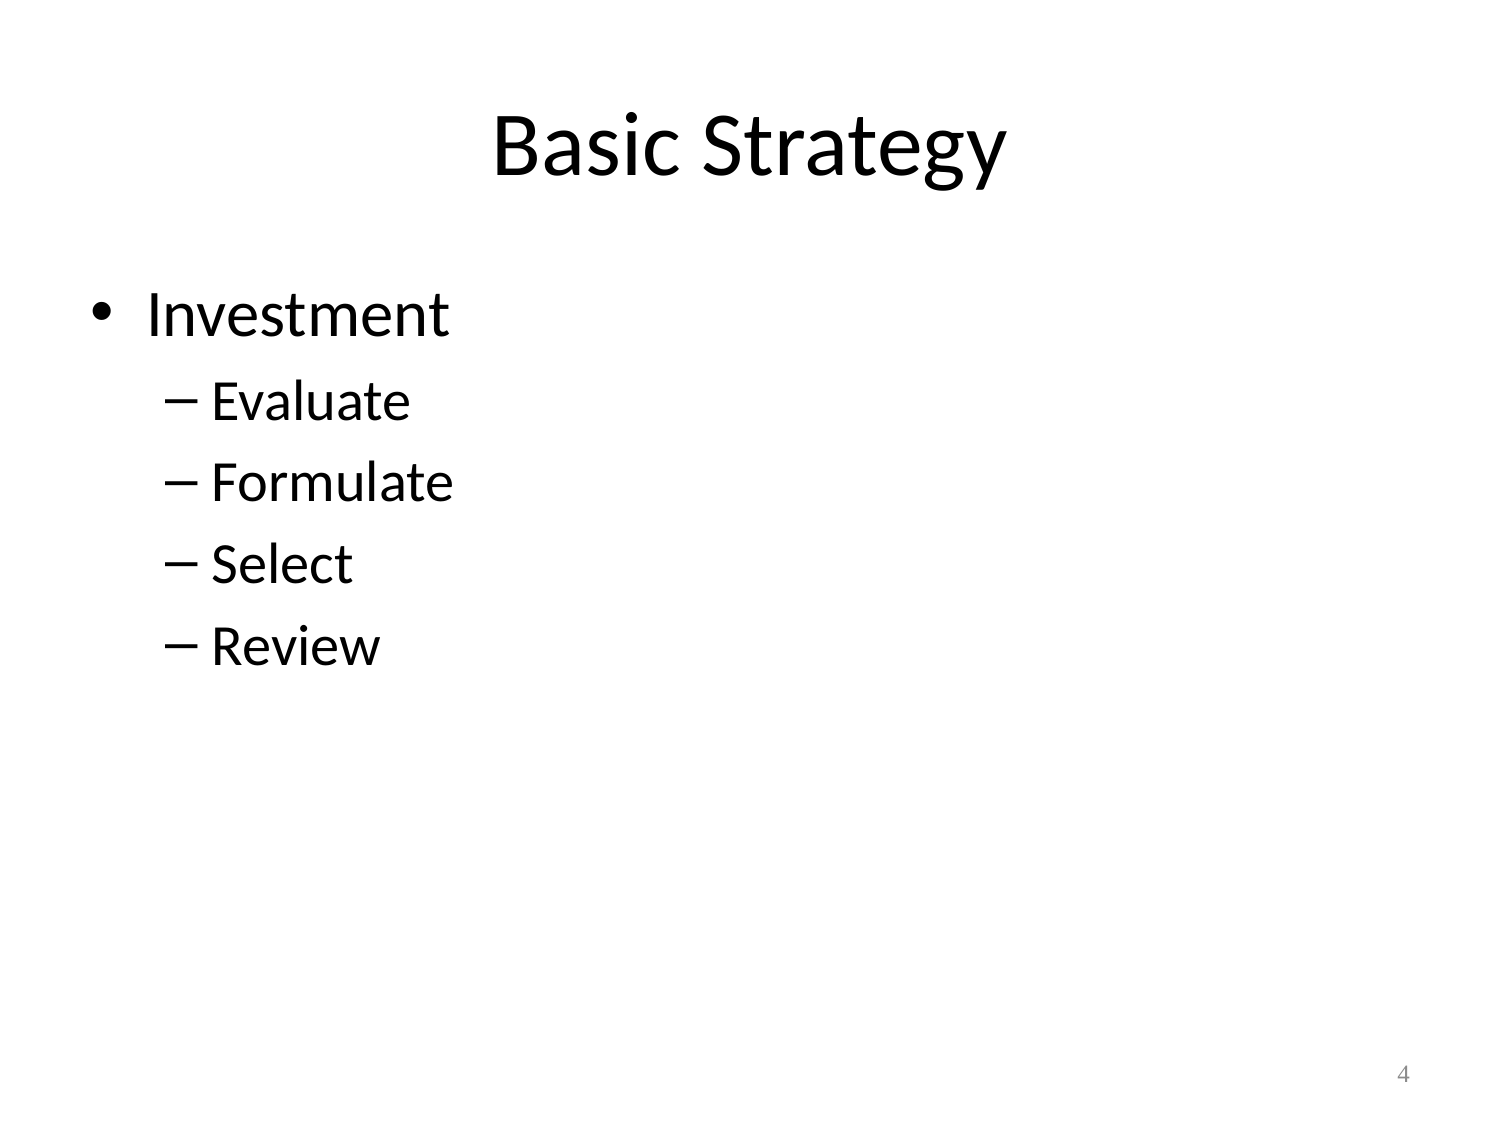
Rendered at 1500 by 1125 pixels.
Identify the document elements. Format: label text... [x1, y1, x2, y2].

slide_number 4 [1074, 1042, 1425, 1103]
title Basic Strategy [75, 45, 1425, 233]
list Investment Evaluate Formulate Select Review [75, 262, 1425, 1005]
